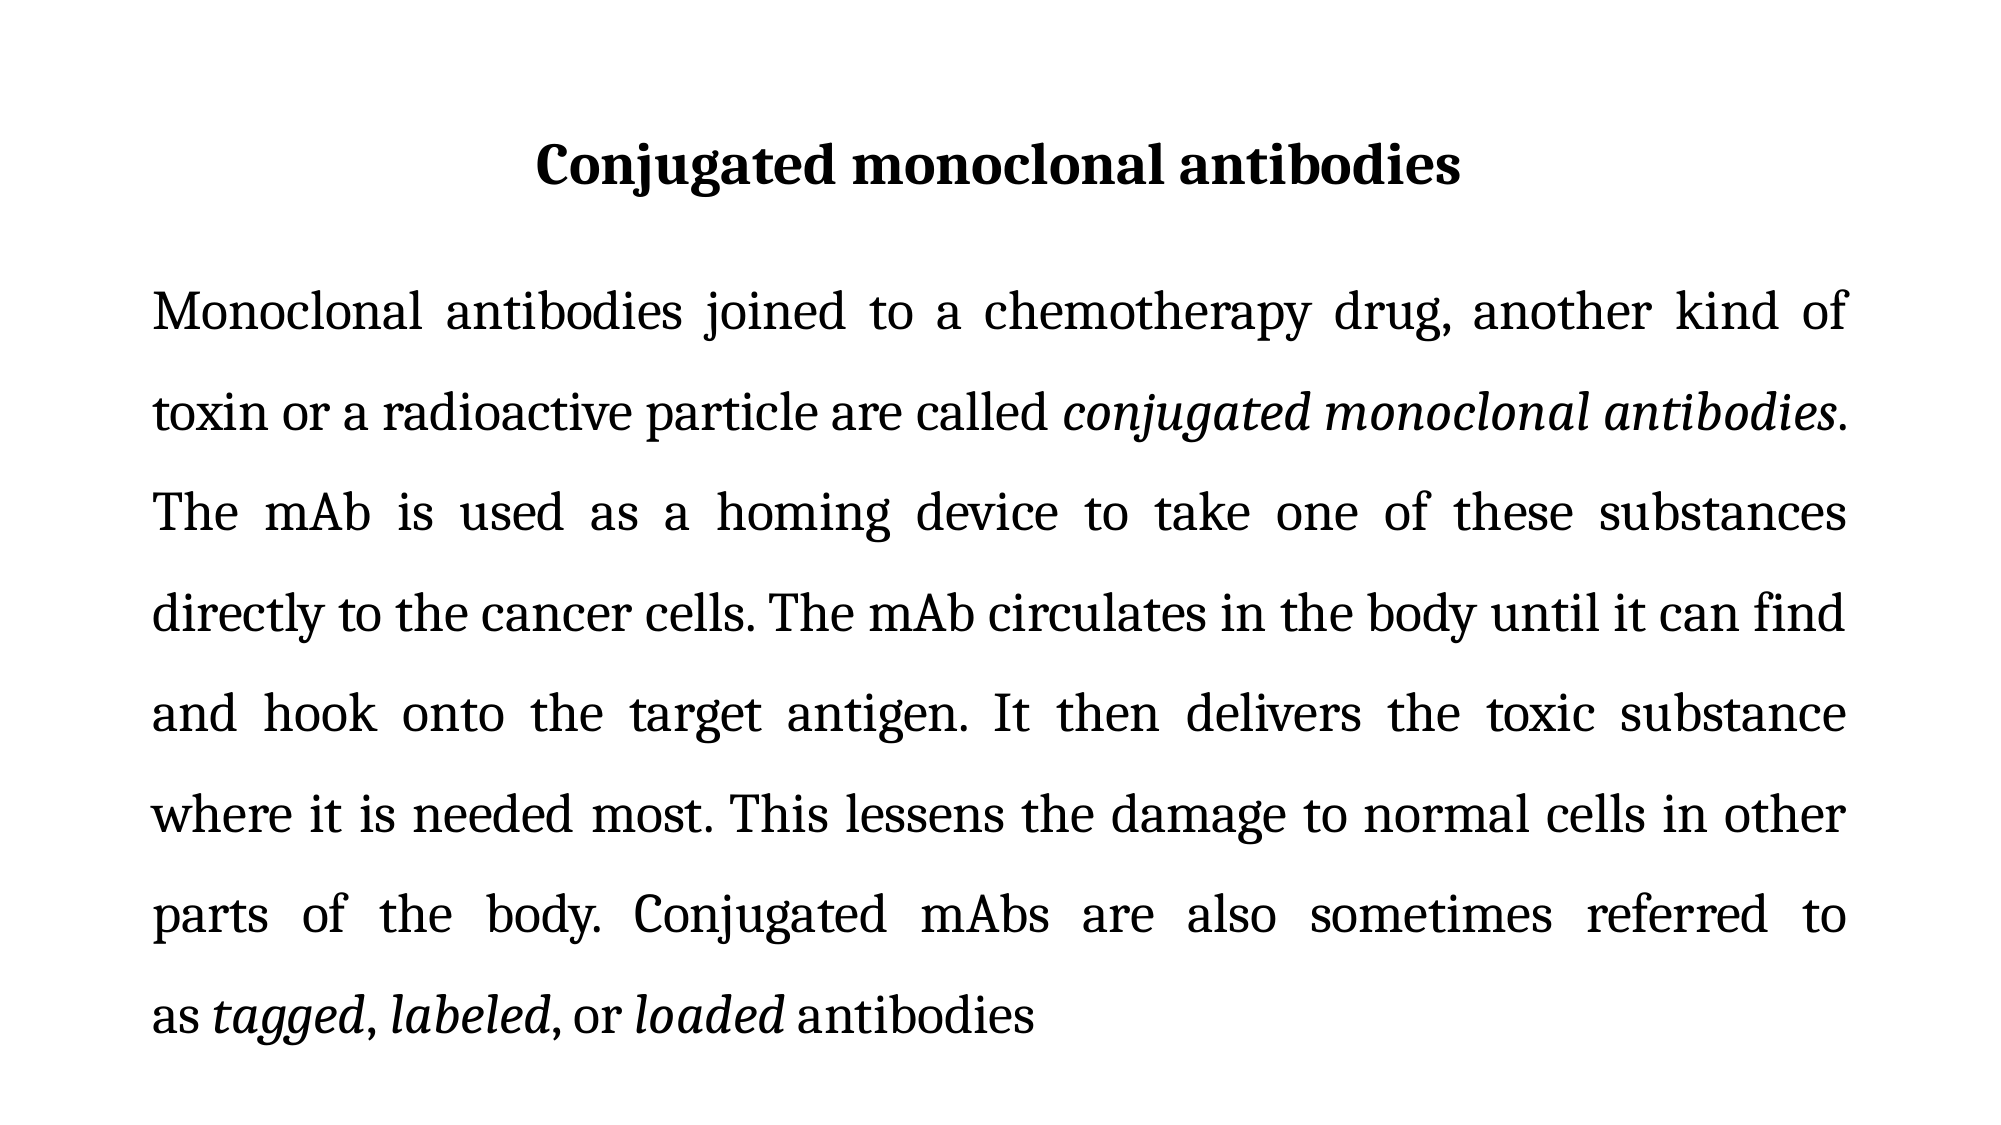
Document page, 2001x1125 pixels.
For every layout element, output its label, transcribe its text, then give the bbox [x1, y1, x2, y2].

list Monoclonal antibodies joined to a chemotherapy drug, another kind of toxin or a radioactive particle are called conjugated monoclonal antibodies. The mAb is used as a homing device to take one of these substances directly to the cancer cells. The mAb circulates in the body until it can find and hook onto the target antigen. It then delivers the toxic substance where it is needed most. This lessens the damage to normal cells in other parts of the body. Conjugated mAbs are also sometimes referred to as tagged, labeled, or loaded antibodies [137, 232, 1863, 1059]
title Conjugated monoclonal antibodies [137, 59, 1863, 232]
